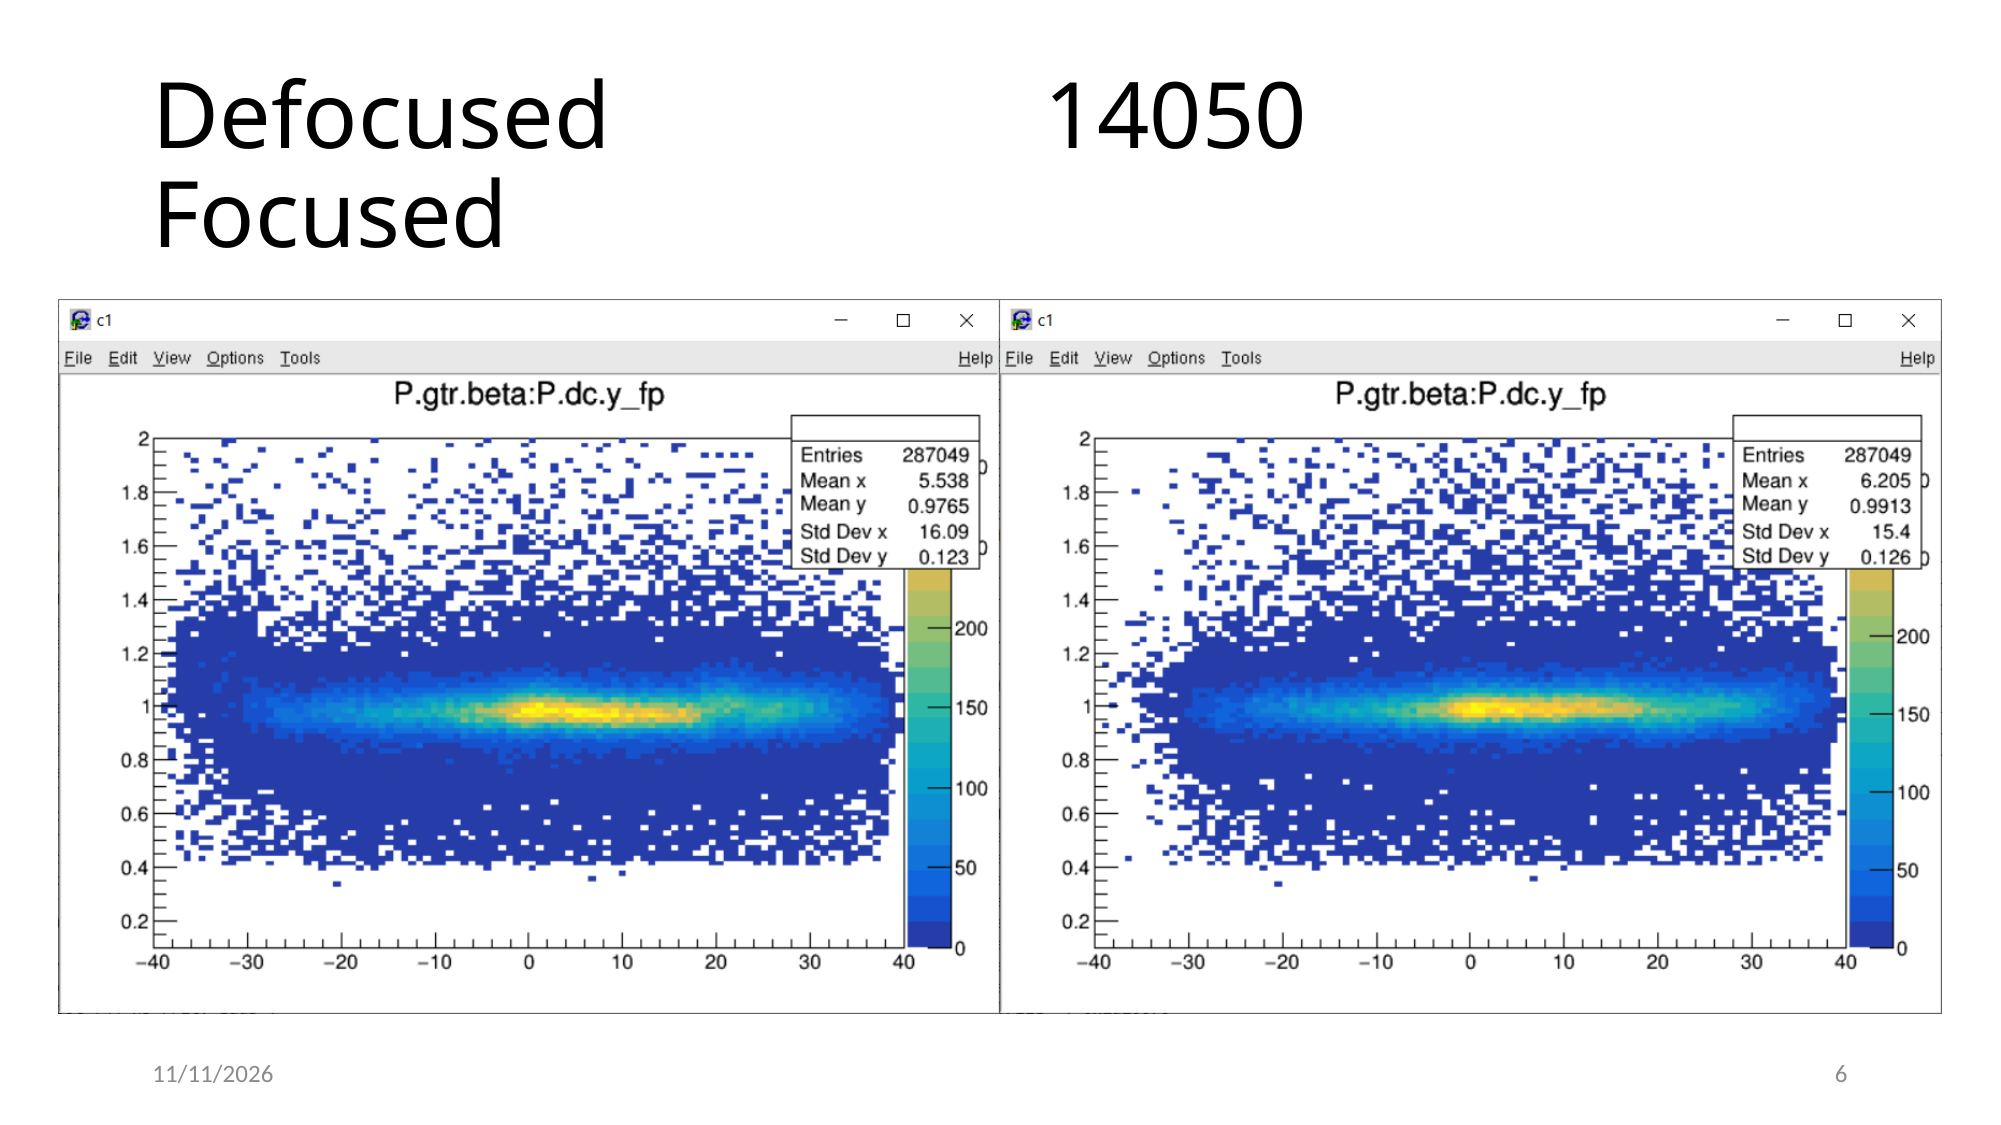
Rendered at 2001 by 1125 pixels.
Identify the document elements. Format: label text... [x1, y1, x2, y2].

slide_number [137, 1042, 588, 1103]
title Defocused 14050 Focused [137, 59, 1863, 278]
picture [999, 299, 1942, 1014]
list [58, 299, 999, 1014]
slide_number 6 [1412, 1042, 1863, 1103]
